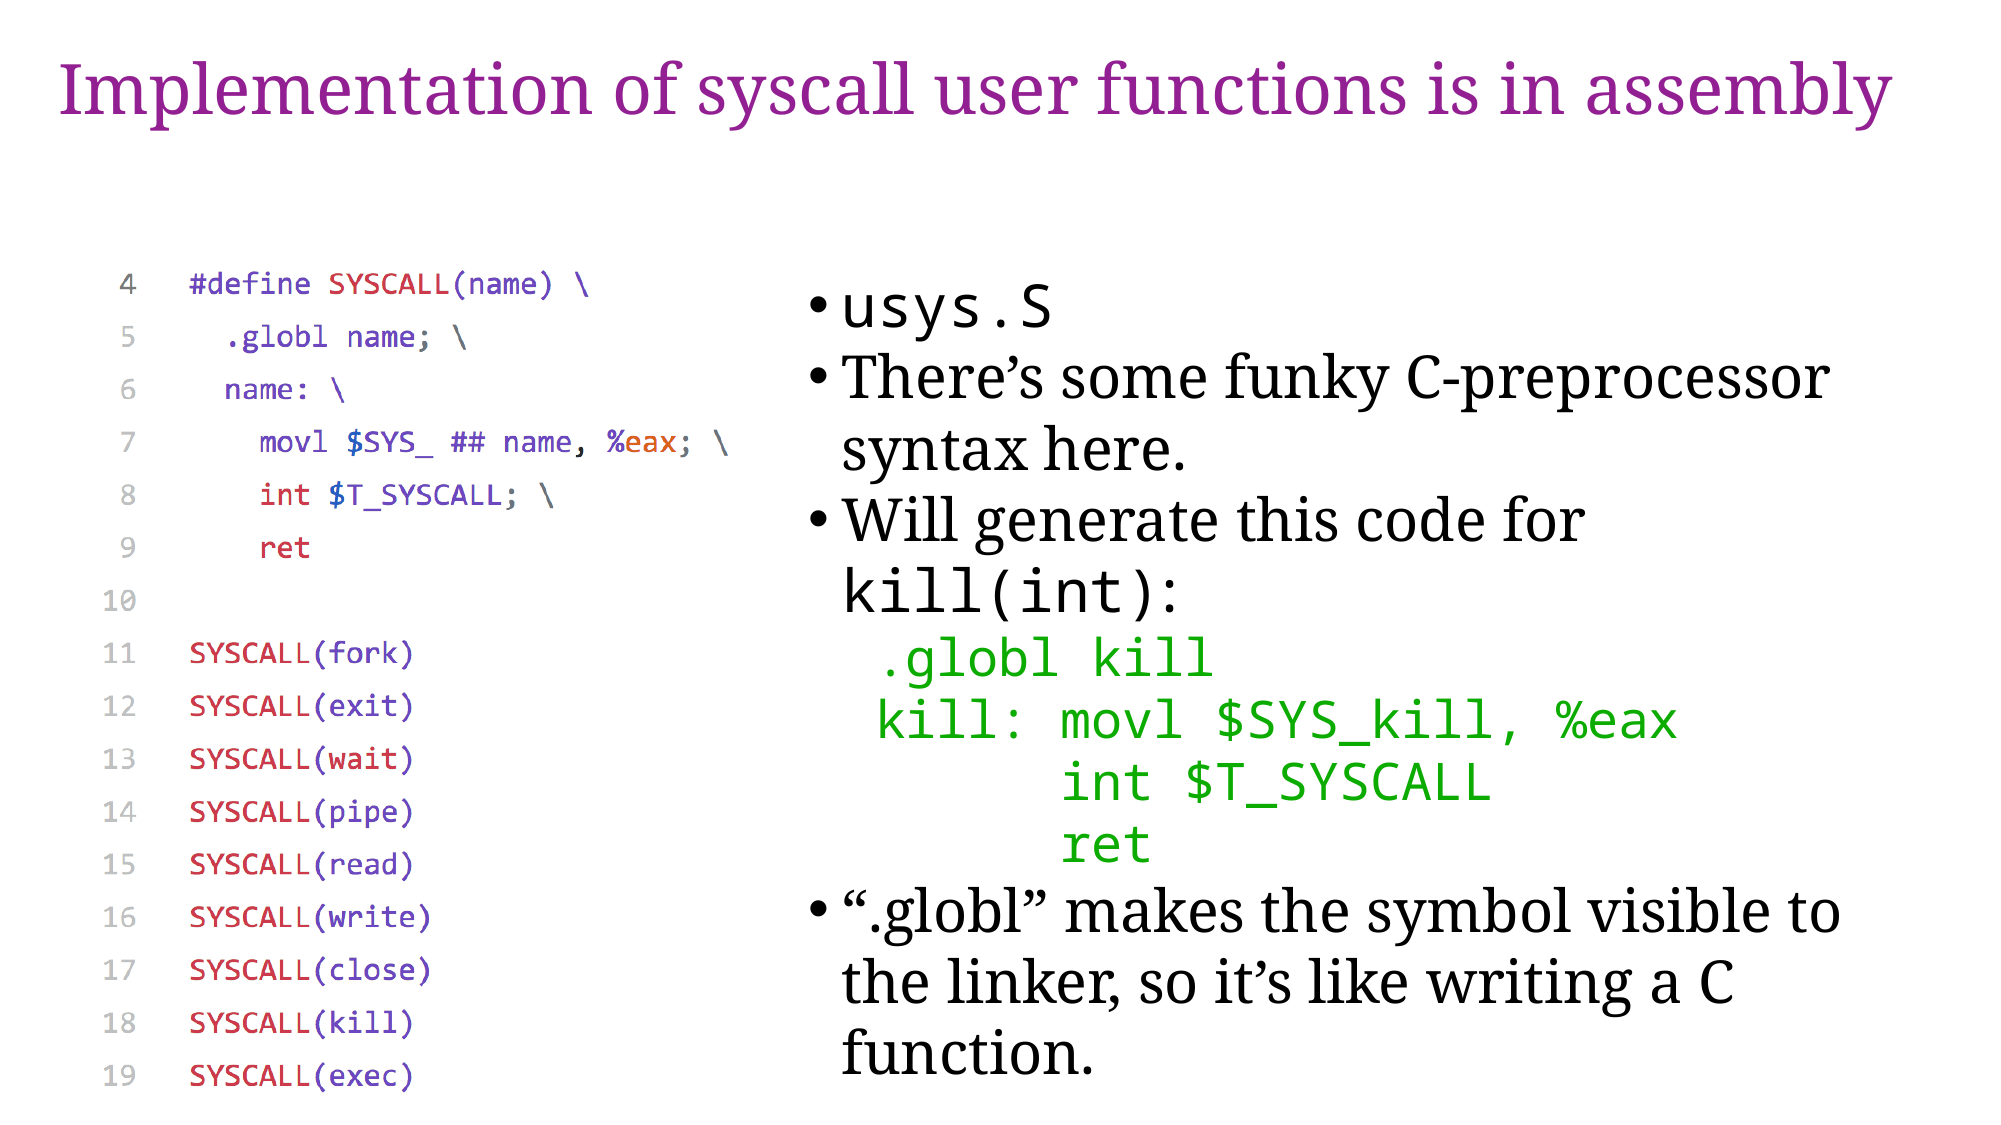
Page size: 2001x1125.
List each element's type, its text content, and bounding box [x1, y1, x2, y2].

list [72, 260, 765, 1101]
list usys.S There’s some funky C-preprocessor syntax here. Will generate this code for kill(int): .globl kill kill: movl $SYS_kill, %eax int $T_SYSCALL ret “.globl” makes the symbol visible to the linker, so it’s like writing a C function. [793, 260, 1953, 1101]
title Implementation of syscall user functions is in assembly [43, 25, 1953, 158]
